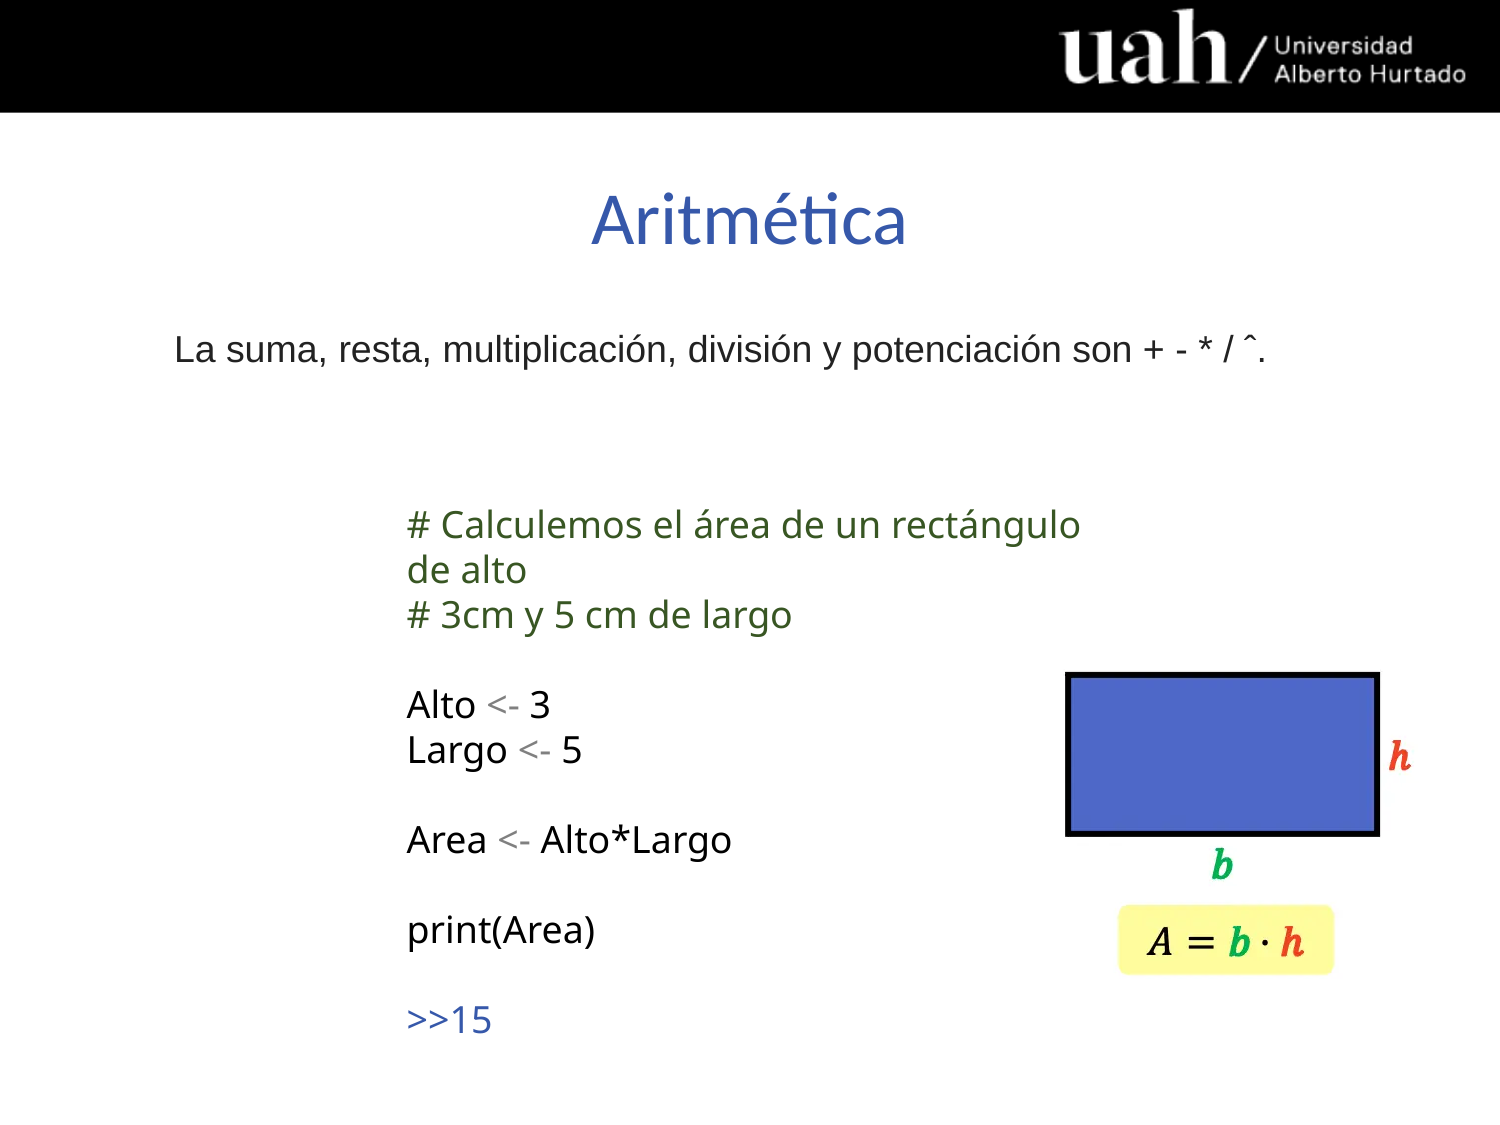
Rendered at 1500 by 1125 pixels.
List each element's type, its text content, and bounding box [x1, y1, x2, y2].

text_box La suma, resta, multiplicación, división y potenciación son + - * / ˆ. [148, 317, 1352, 378]
text_box Aritmética [374, 162, 1125, 267]
text_box # Calculemos el área de un rectángulo de alto # 3cm y 5 cm de largo Alto <- 3 Largo <- 5 Area <- Alto*Largo print(Area) >>15 [391, 493, 1142, 1048]
text_box [0, 0, 1500, 114]
picture [1057, 0, 1468, 94]
picture [1056, 654, 1419, 979]
